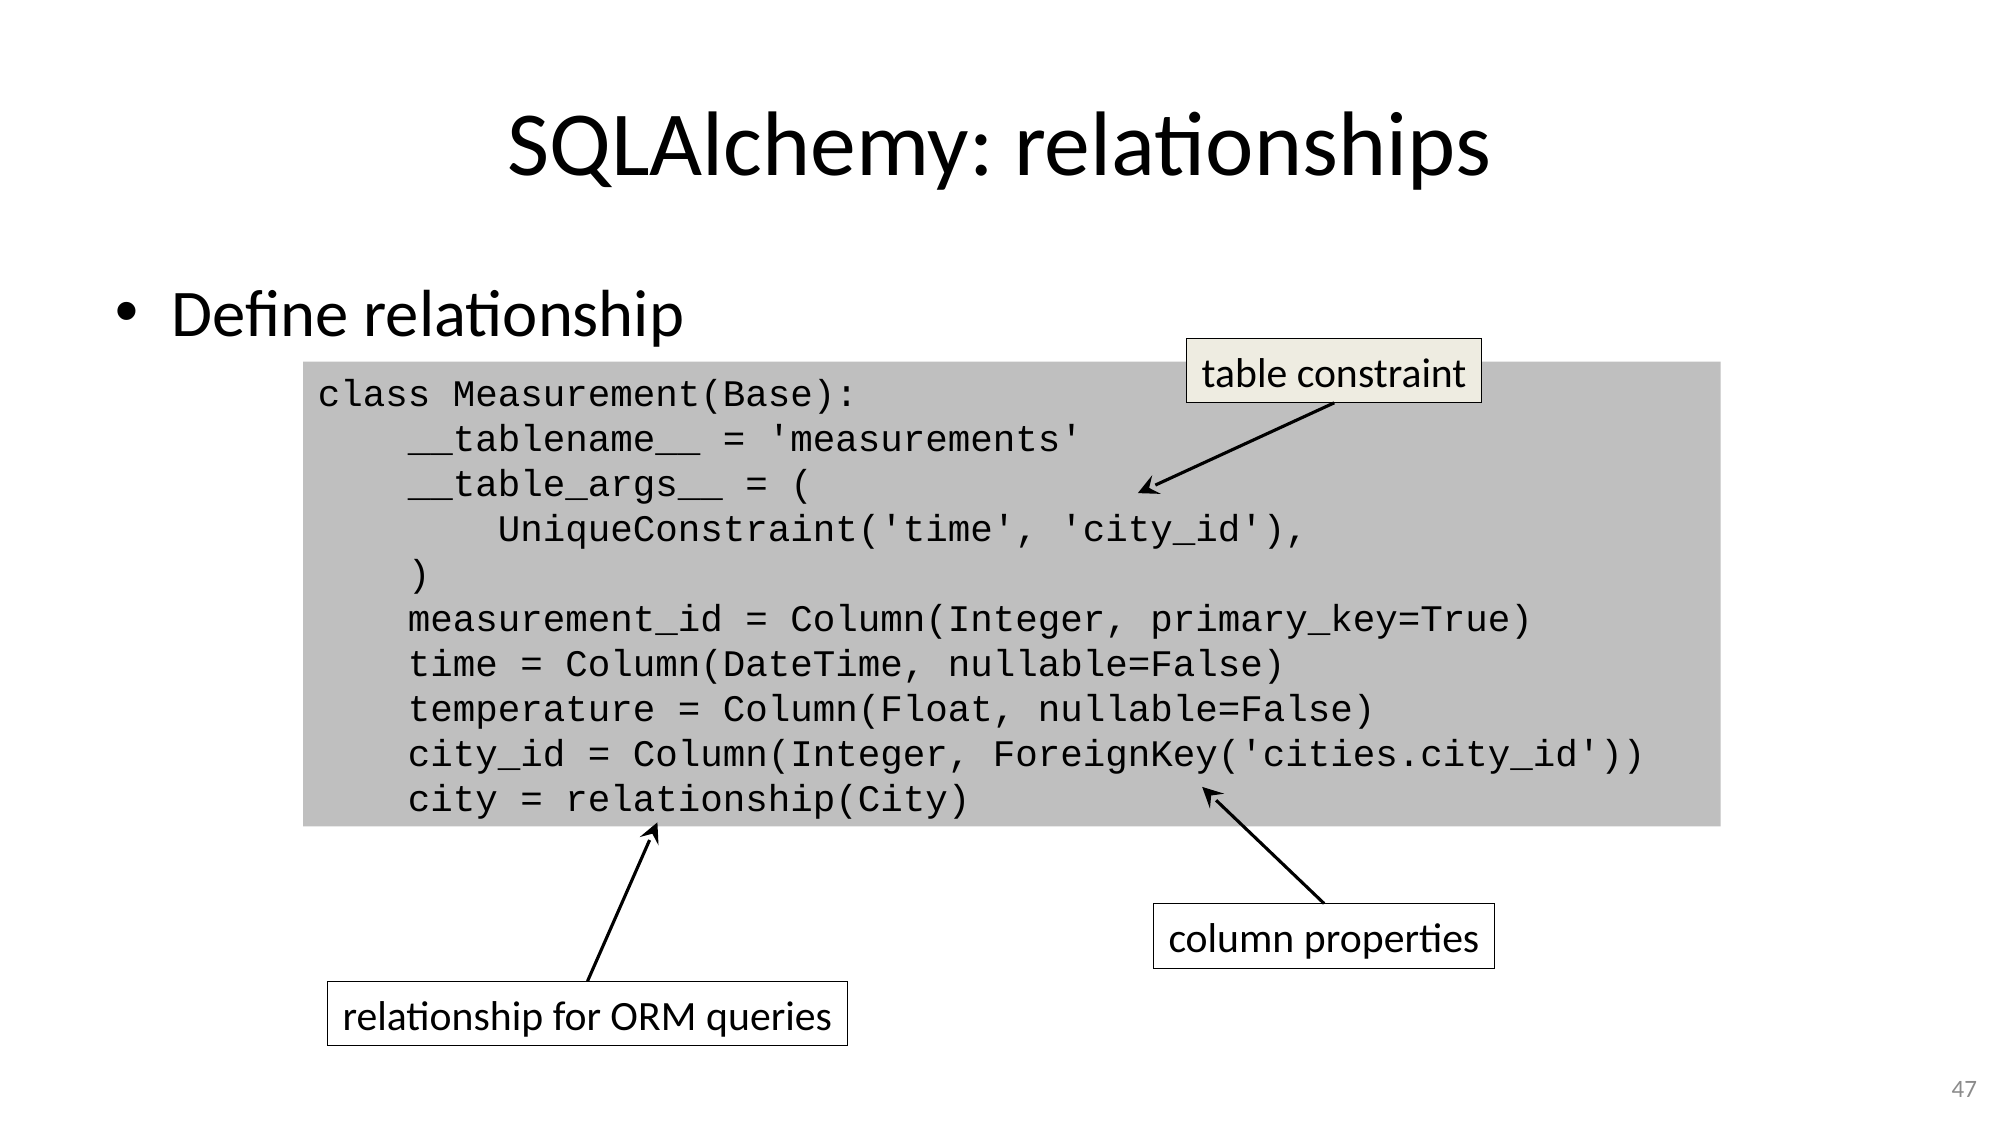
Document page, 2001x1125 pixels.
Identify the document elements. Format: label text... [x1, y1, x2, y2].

slide_number 47 [1525, 1057, 1993, 1118]
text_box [1151, 786, 1497, 970]
list Define relationship [99, 262, 1900, 1005]
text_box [324, 822, 851, 1047]
title SQLAlchemy: relationships [99, 45, 1900, 233]
text_box class Measurement(Base): __tablename__ = 'measurements' __table_args__ = ( UniqueConstraint('time', 'city_id'), ) measurement_id = Column(Integer, primary_key=True) time = Column(DateTime, nullable=False) temperature = Column(Float, nullable=False) city_id = Column(Integer, ForeignKey('cities.city_id')) city = relationship(City) [303, 361, 1721, 827]
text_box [1137, 337, 1484, 494]
